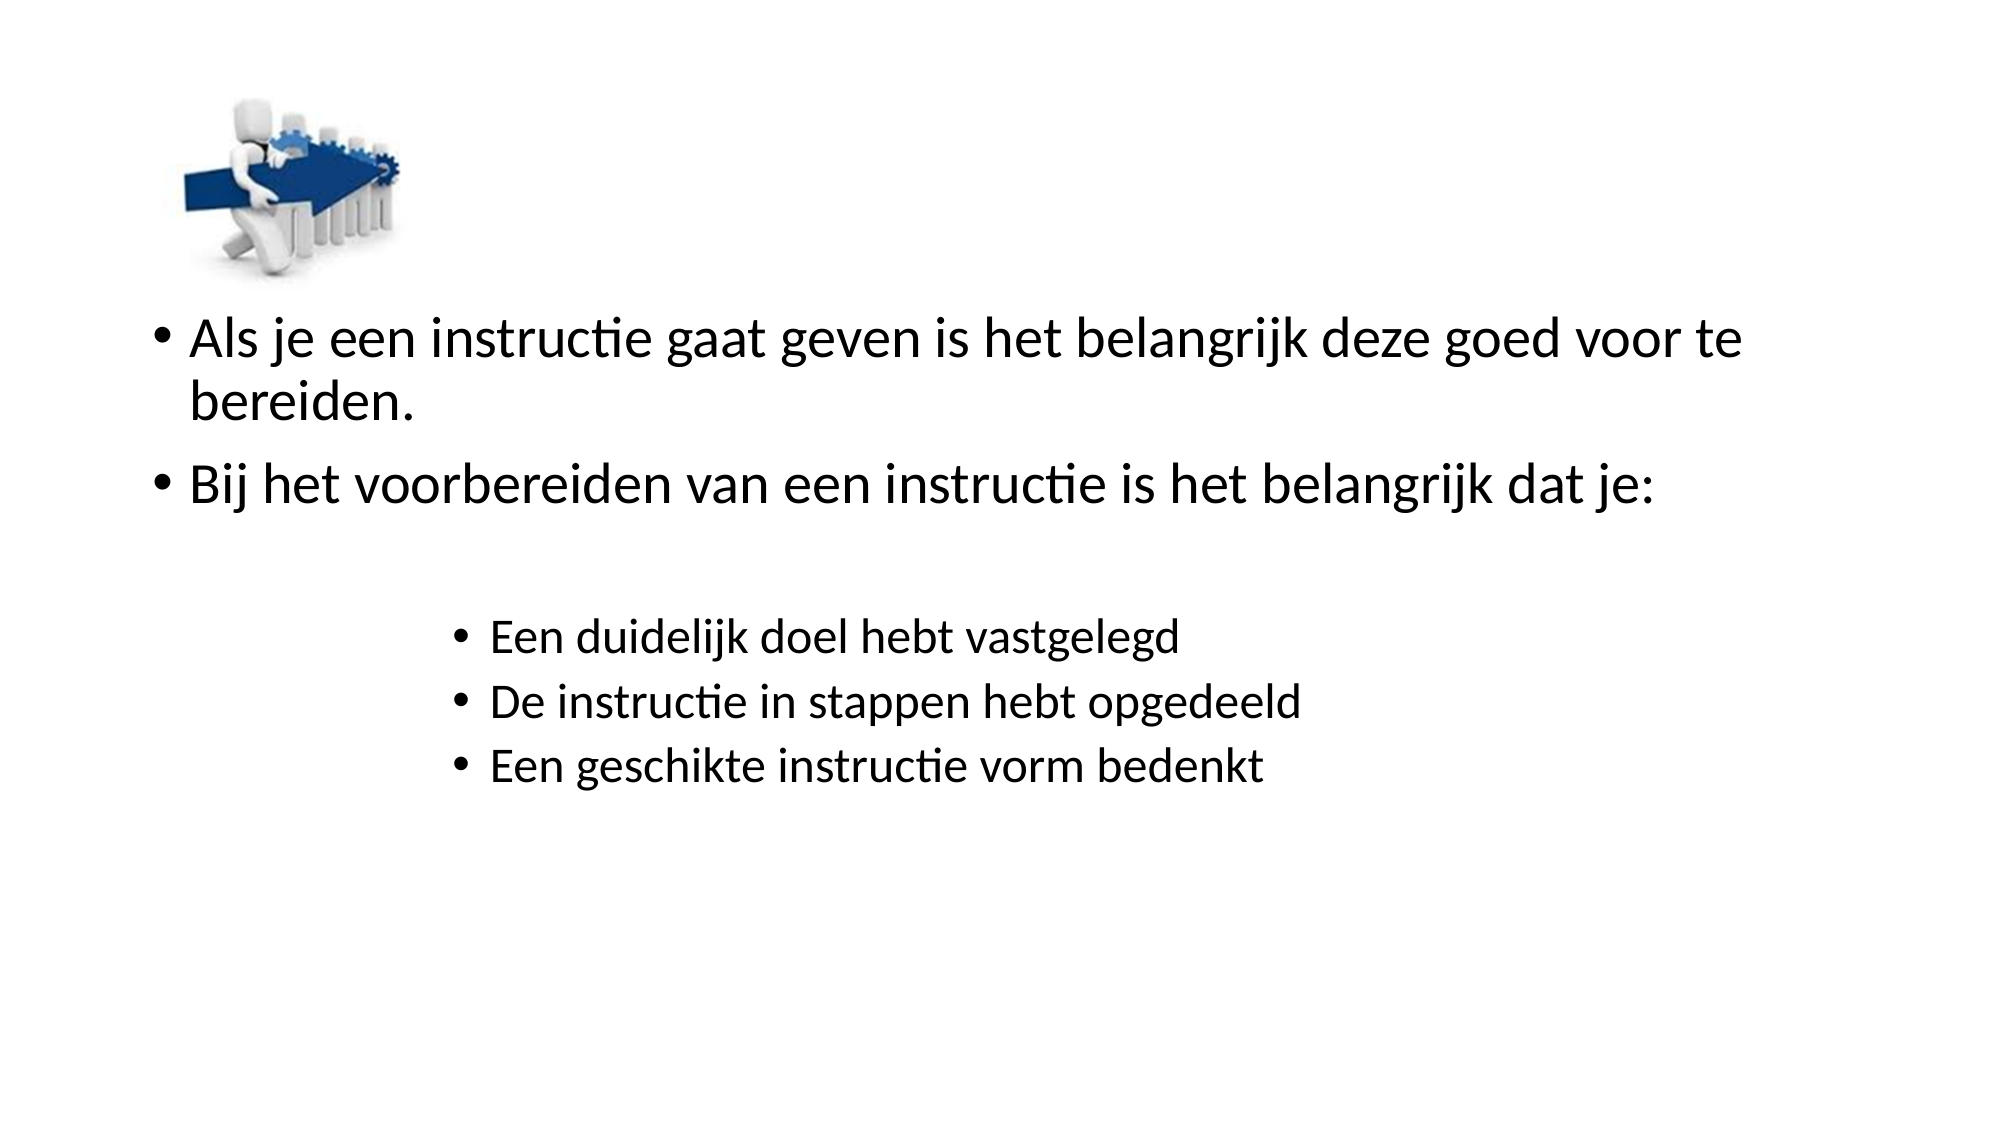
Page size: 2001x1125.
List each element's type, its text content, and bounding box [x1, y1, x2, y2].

title [137, 59, 1863, 278]
picture [137, 85, 446, 300]
list Als je een instructie gaat geven is het belangrijk deze goed voor te bereiden. Bij het voorbereiden van een instructie is het belangrijk dat je: Een duidelijk doel hebt vastgelegd De instructie in stappen hebt opgedeeld Een geschikte instructie vorm bedenkt [137, 299, 1863, 1014]
